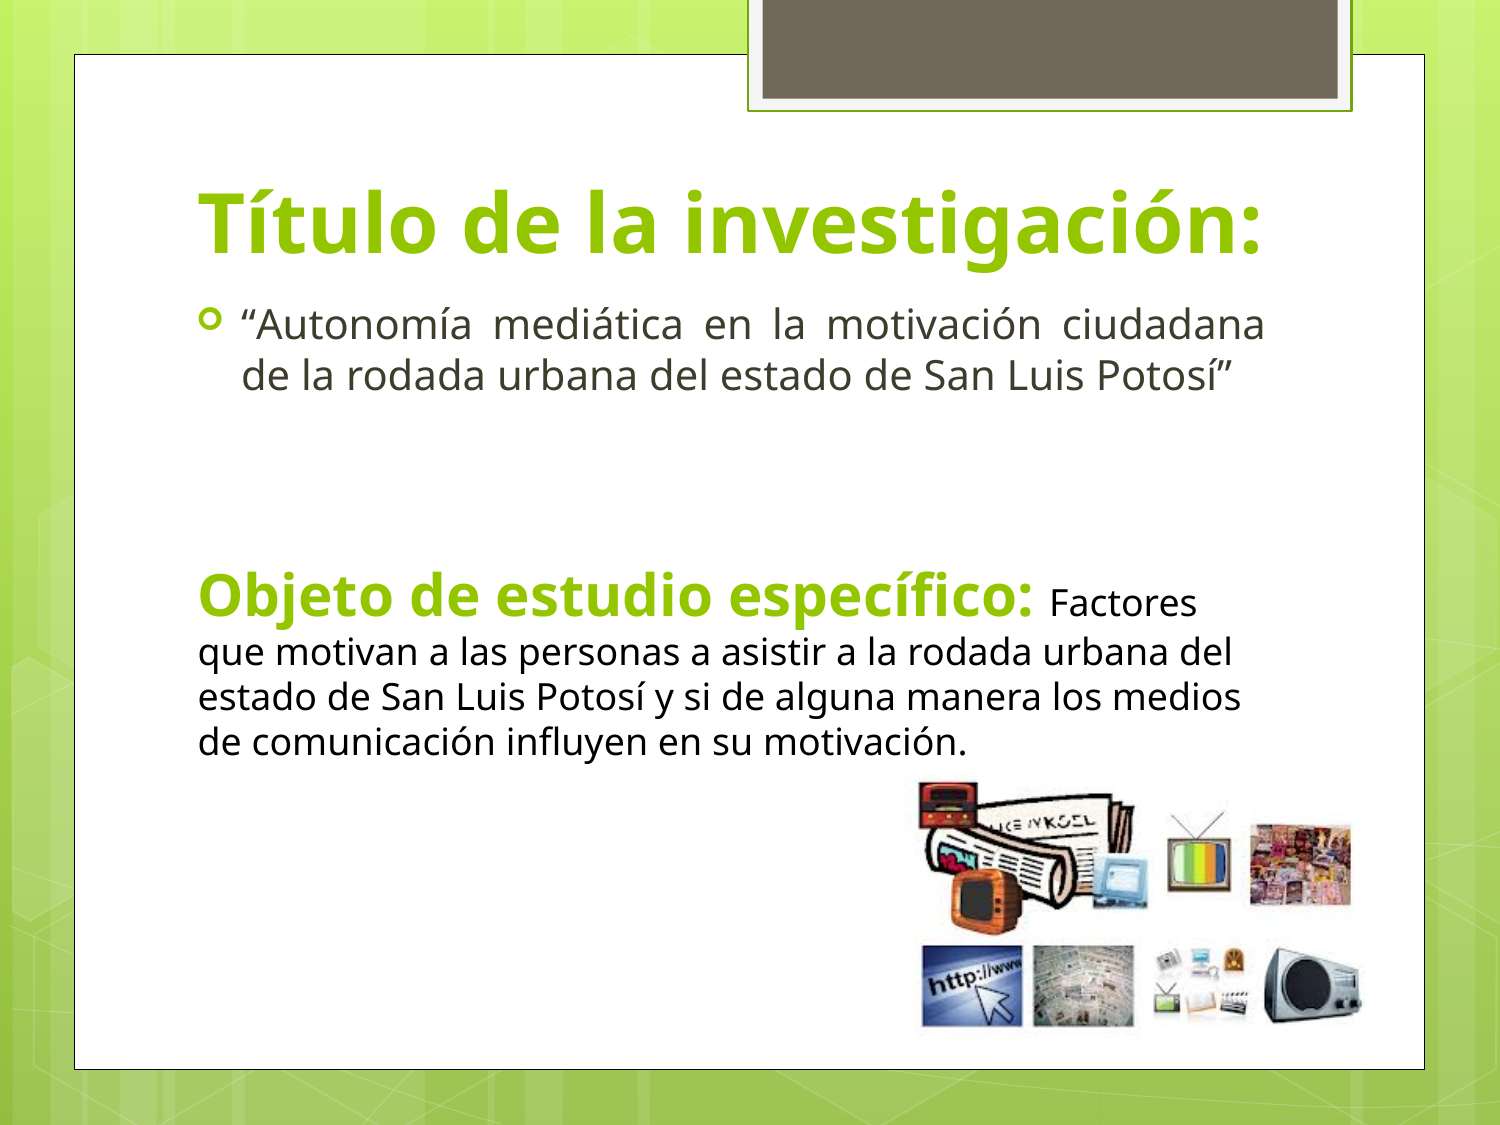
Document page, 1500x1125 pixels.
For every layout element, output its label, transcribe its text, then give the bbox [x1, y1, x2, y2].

title Título de la investigación: [183, 90, 1336, 278]
text_box Objeto de estudio específico: Factores que motivan a las personas a asistir a la rodada urbana del estado de San Luis Potosí y si de alguna manera los medios de comunicación influyen en su motivación. [182, 550, 1282, 816]
list “Autonomía mediática en la motivación ciudadana de la rodada urbana del estado de San Luis Potosí” [169, 290, 1282, 579]
picture [903, 774, 1365, 1043]
